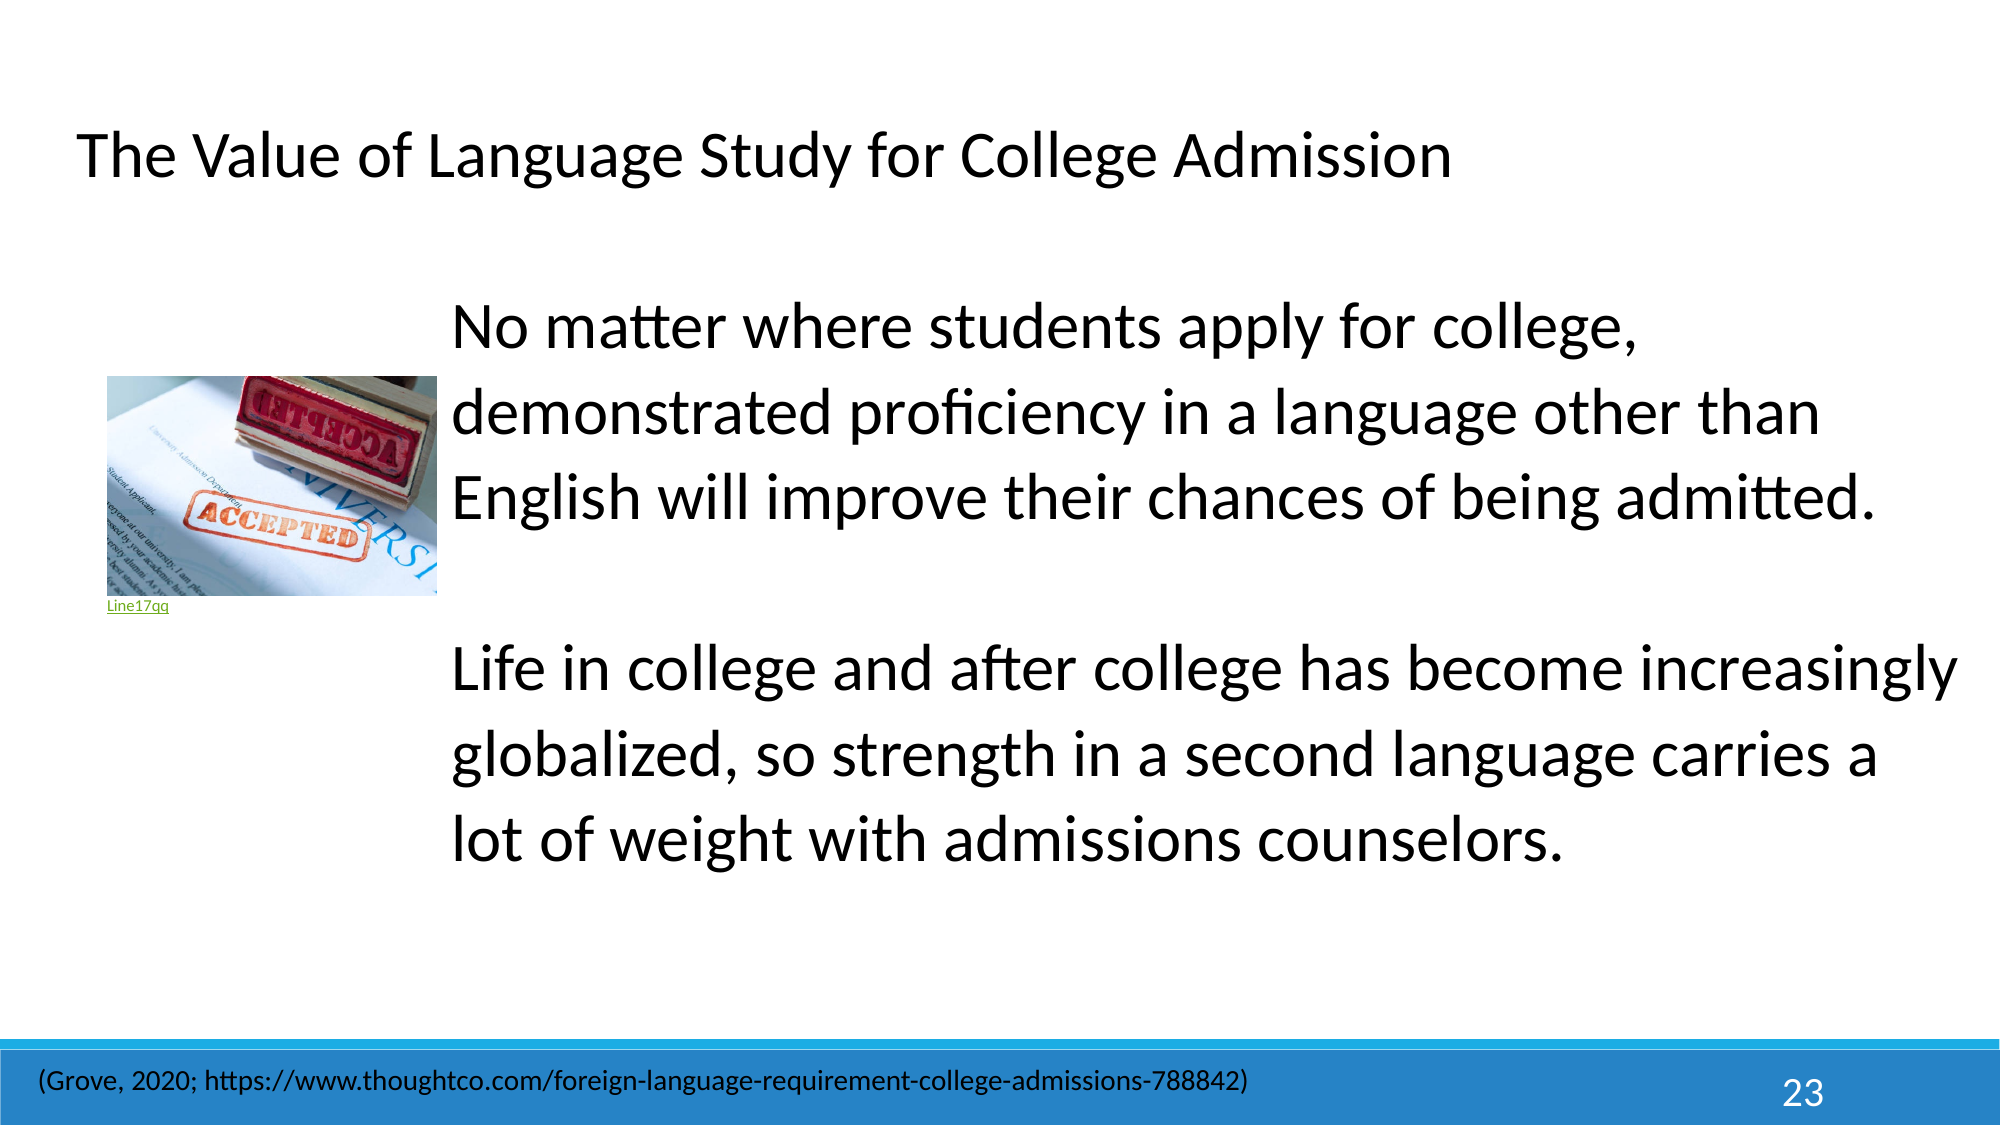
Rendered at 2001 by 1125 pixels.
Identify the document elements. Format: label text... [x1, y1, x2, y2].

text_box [91, 376, 438, 624]
slide_number 23 [1624, 1059, 1840, 1120]
text_box The Value of Language Study for College Admission No matter where students apply for college, demonstrated proficiency in a language other than English will improve their chances of being admitted. Life in college and after college has become increasingly globalized, so strength in a second language carries a lot of weight with admissions counselors. [61, 18, 1978, 968]
text_box (Grove, 2020; https://www.thoughtco.com/foreign-language-requirement-college-admissions-788842) [22, 1054, 1749, 1104]
